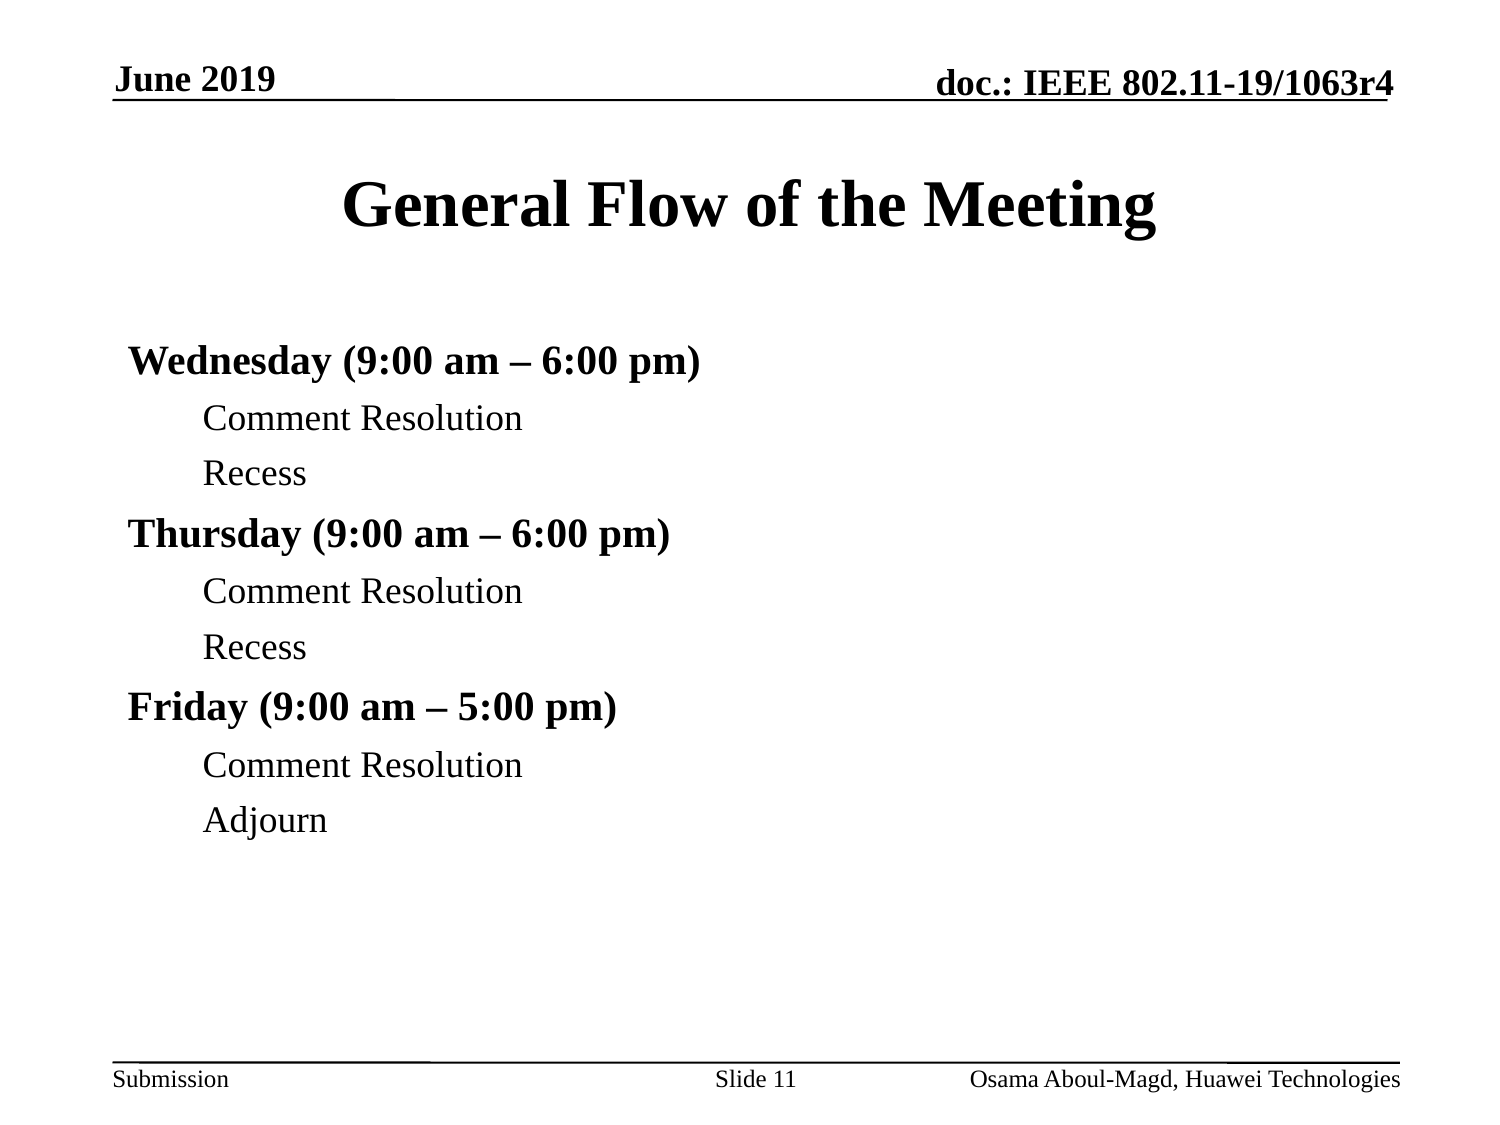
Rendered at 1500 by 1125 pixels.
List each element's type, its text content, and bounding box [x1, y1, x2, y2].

footer Osama Aboul-Magd, Huawei Technologies [878, 1061, 1402, 1093]
title General Flow of the Meeting [112, 112, 1388, 288]
slide_number Slide 11 [712, 1061, 800, 1123]
list Wednesday (9:00 am – 6:00 pm) Comment Resolution Recess Thursday (9:00 am – 6:00 pm) Comment Resolution Recess Friday (9:00 am – 5:00 pm) Comment Resolution Adjourn [112, 324, 1388, 1000]
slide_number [114, 54, 423, 100]
